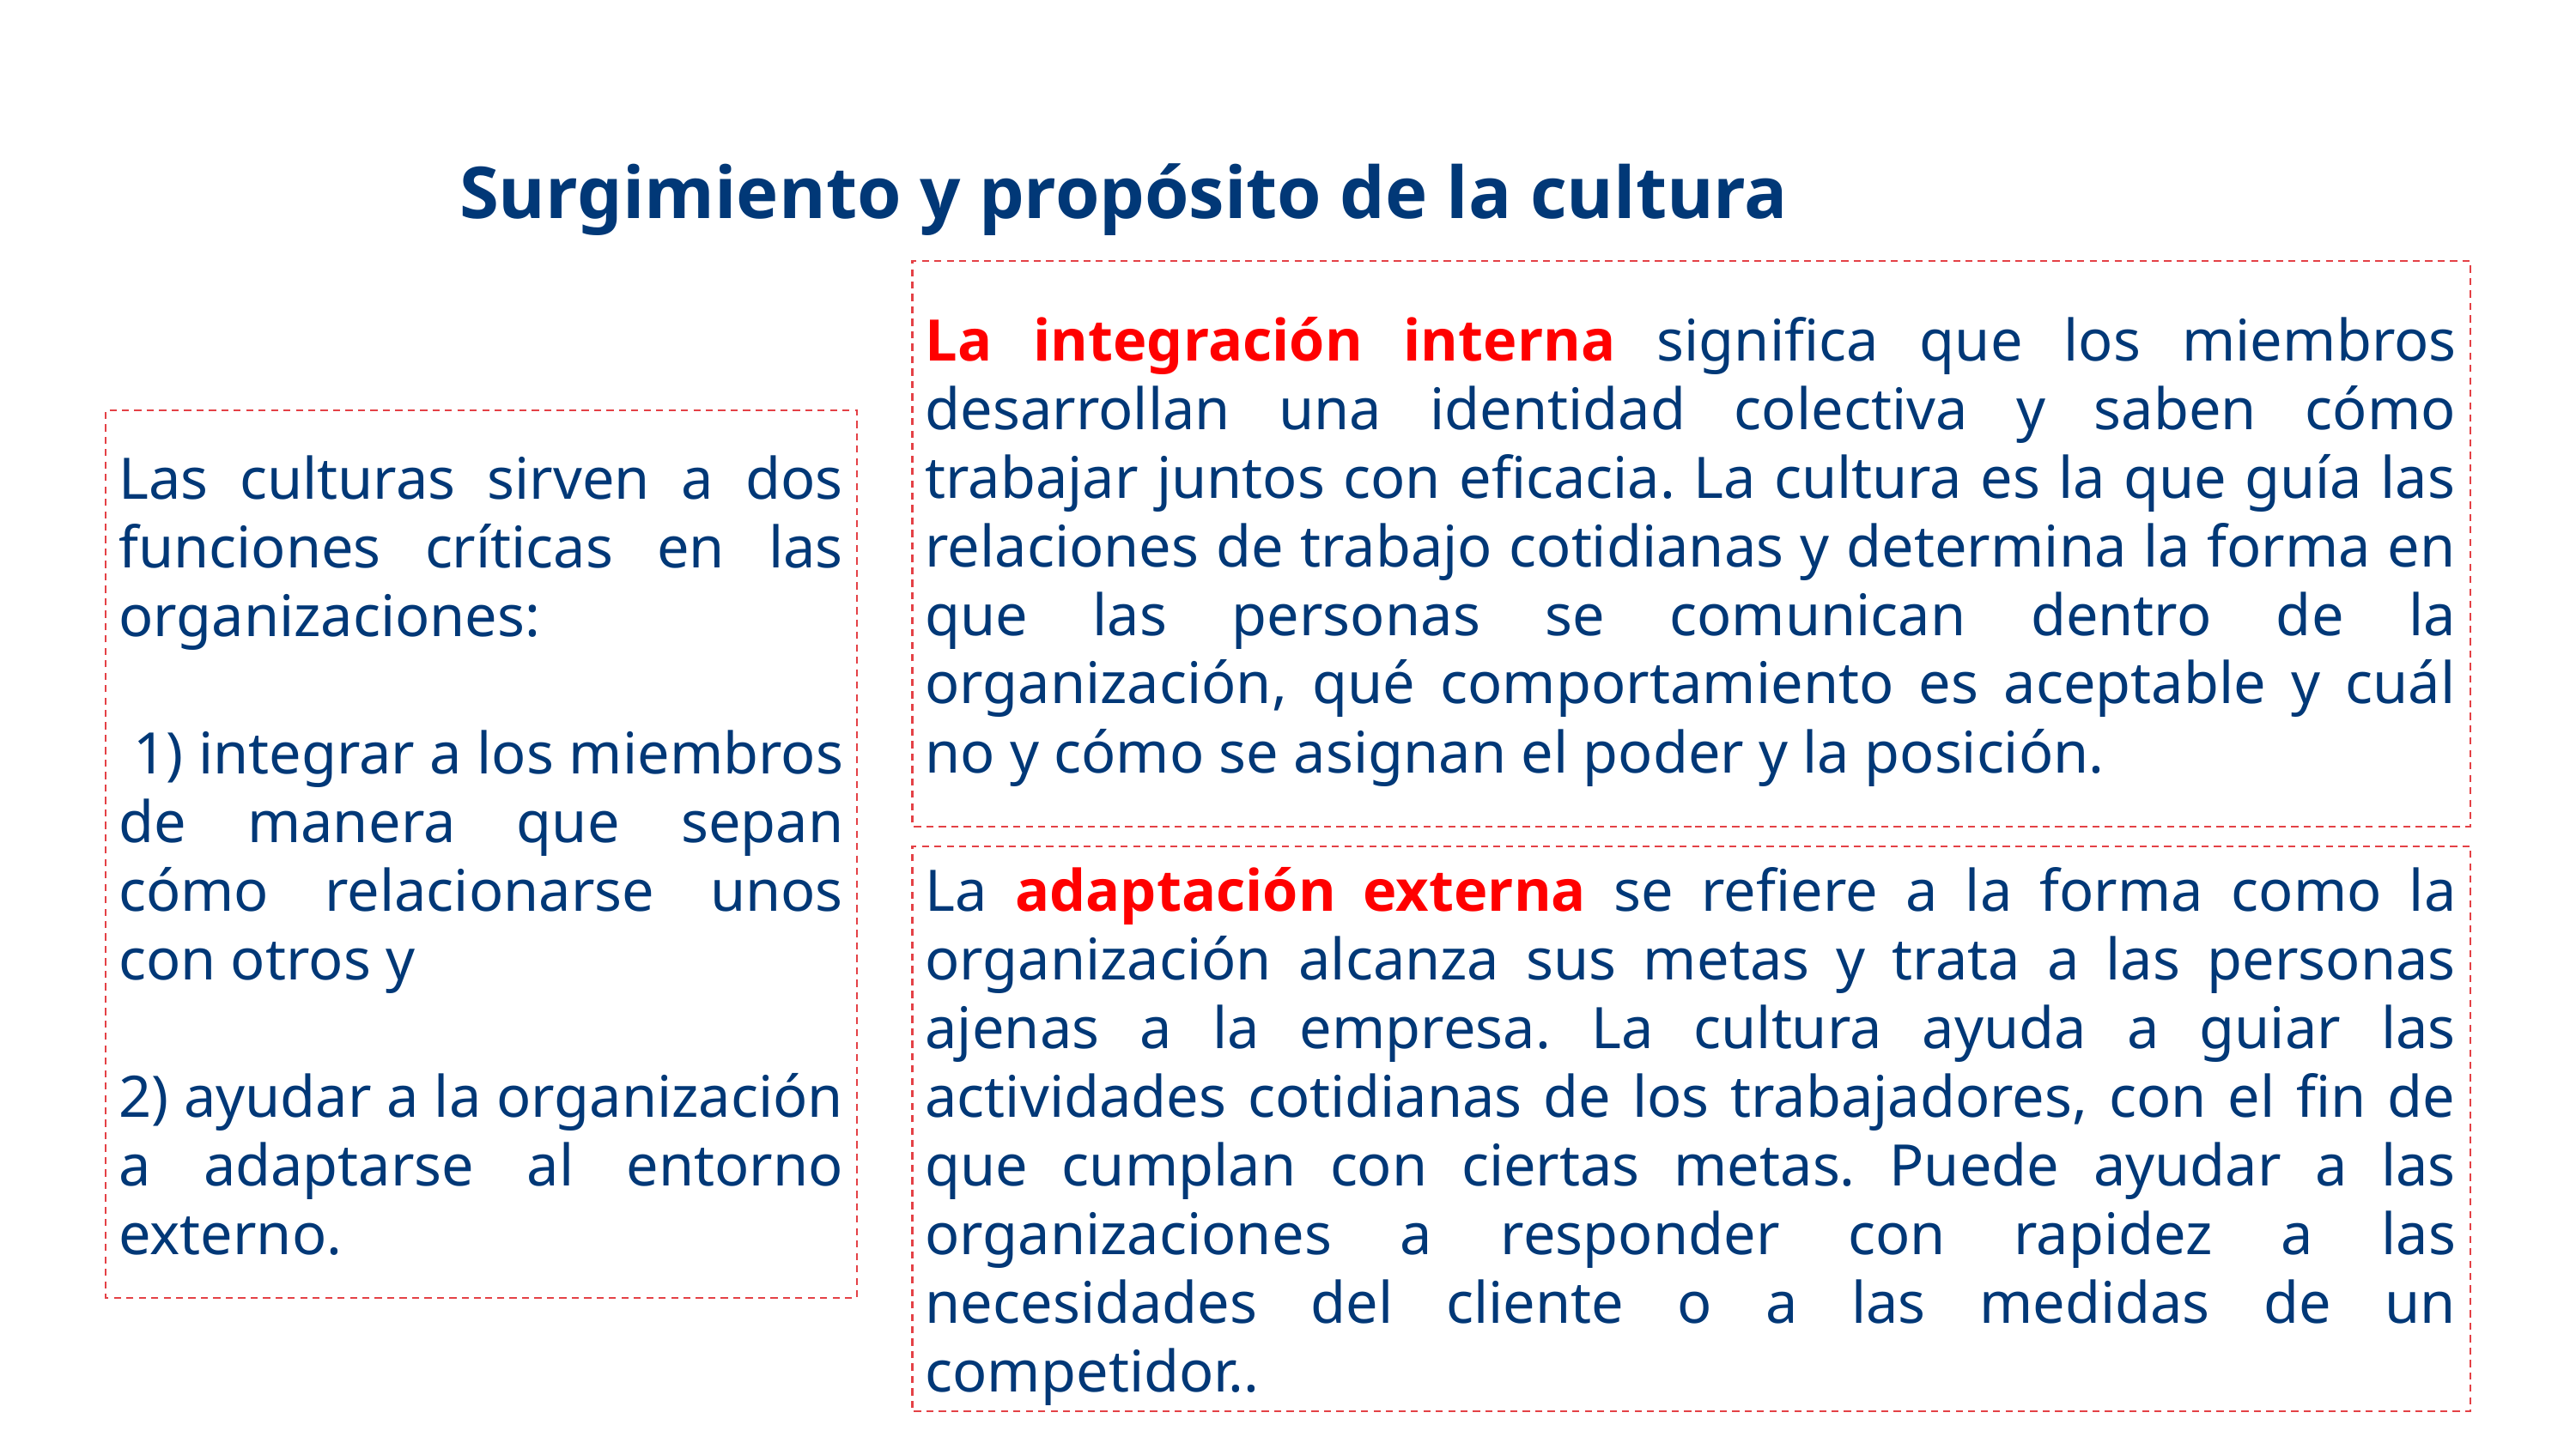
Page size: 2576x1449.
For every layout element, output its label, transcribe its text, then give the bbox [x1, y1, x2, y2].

text_box La adaptación externa se refiere a la forma como la organización alcanza sus metas y trata a las personas ajenas a la empresa. La cultura ayuda a guiar las actividades cotidianas de los trabajadores, con el fin de que cumplan con ciertas metas. Puede ayudar a las organizaciones a responder con rapidez a las necesidades del cliente o a las medidas de un competidor.. [912, 846, 2470, 1412]
title Surgimiento y propósito de la cultura [447, 150, 2576, 242]
text_box La integración interna significa que los miembros desarrollan una identidad colectiva y saben cómo trabajar juntos con eficacia. La cultura es la que guía las relaciones de trabajo cotidianas y determina la forma en que las personas se comunican dentro de la organización, qué comportamiento es aceptable y cuál no y cómo se asignan el poder y la posición. [912, 261, 2470, 827]
text_box Las culturas sirven a dos funciones críticas en las organizaciones: 1) integrar a los miembros de manera que sepan cómo relacionarse unos con otros y 2) ayudar a la organización a adaptarse al entorno externo. [106, 410, 857, 1298]
